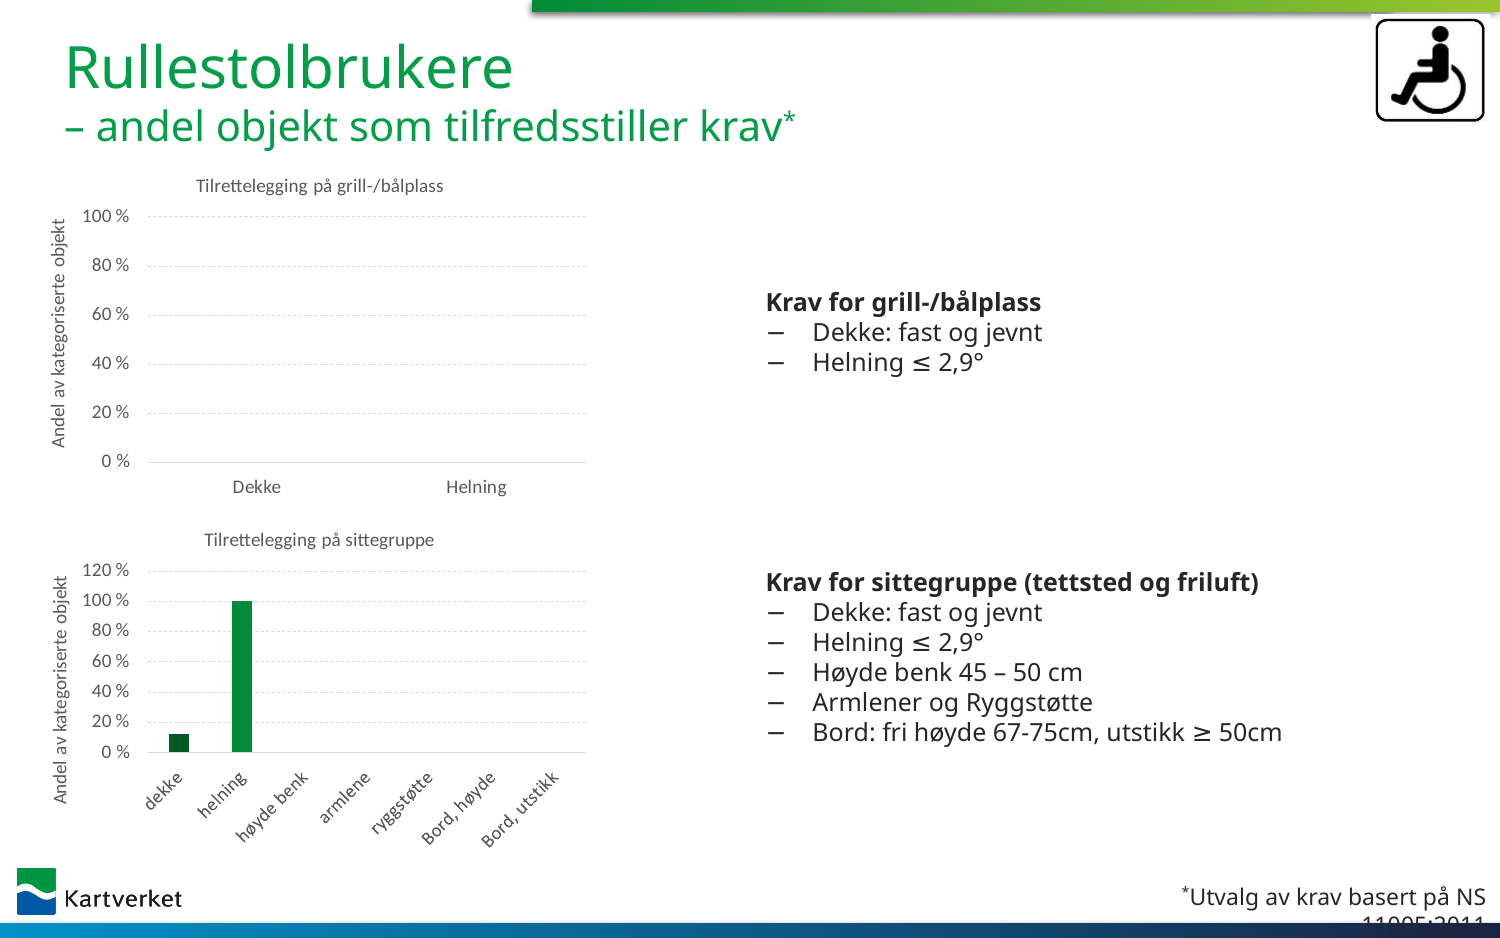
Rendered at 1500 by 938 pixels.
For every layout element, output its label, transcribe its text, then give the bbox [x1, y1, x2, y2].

text_box Krav for sittegruppe (tettsted og friluft) Dekke: fast og jevnt Helning ≤ 2,9° Høyde benk 45 – 50 cm Armlener og Ryggstøtte Bord: fri høyde 67-75cm, utstikk ≥ 50cm [750, 559, 1500, 754]
picture [1371, 13, 1491, 127]
text_box Krav for grill-/bålplass Dekke: fast og jevnt Helning ≤ 2,9° [750, 279, 1452, 384]
picture [41, 520, 597, 859]
picture [41, 166, 597, 505]
text_box *Utvalg av krav basert på NS 11005:2011 [1068, 873, 1500, 938]
text_box Rullestolbrukere – andel objekt som tilfredsstiller krav* [49, 14, 1431, 158]
